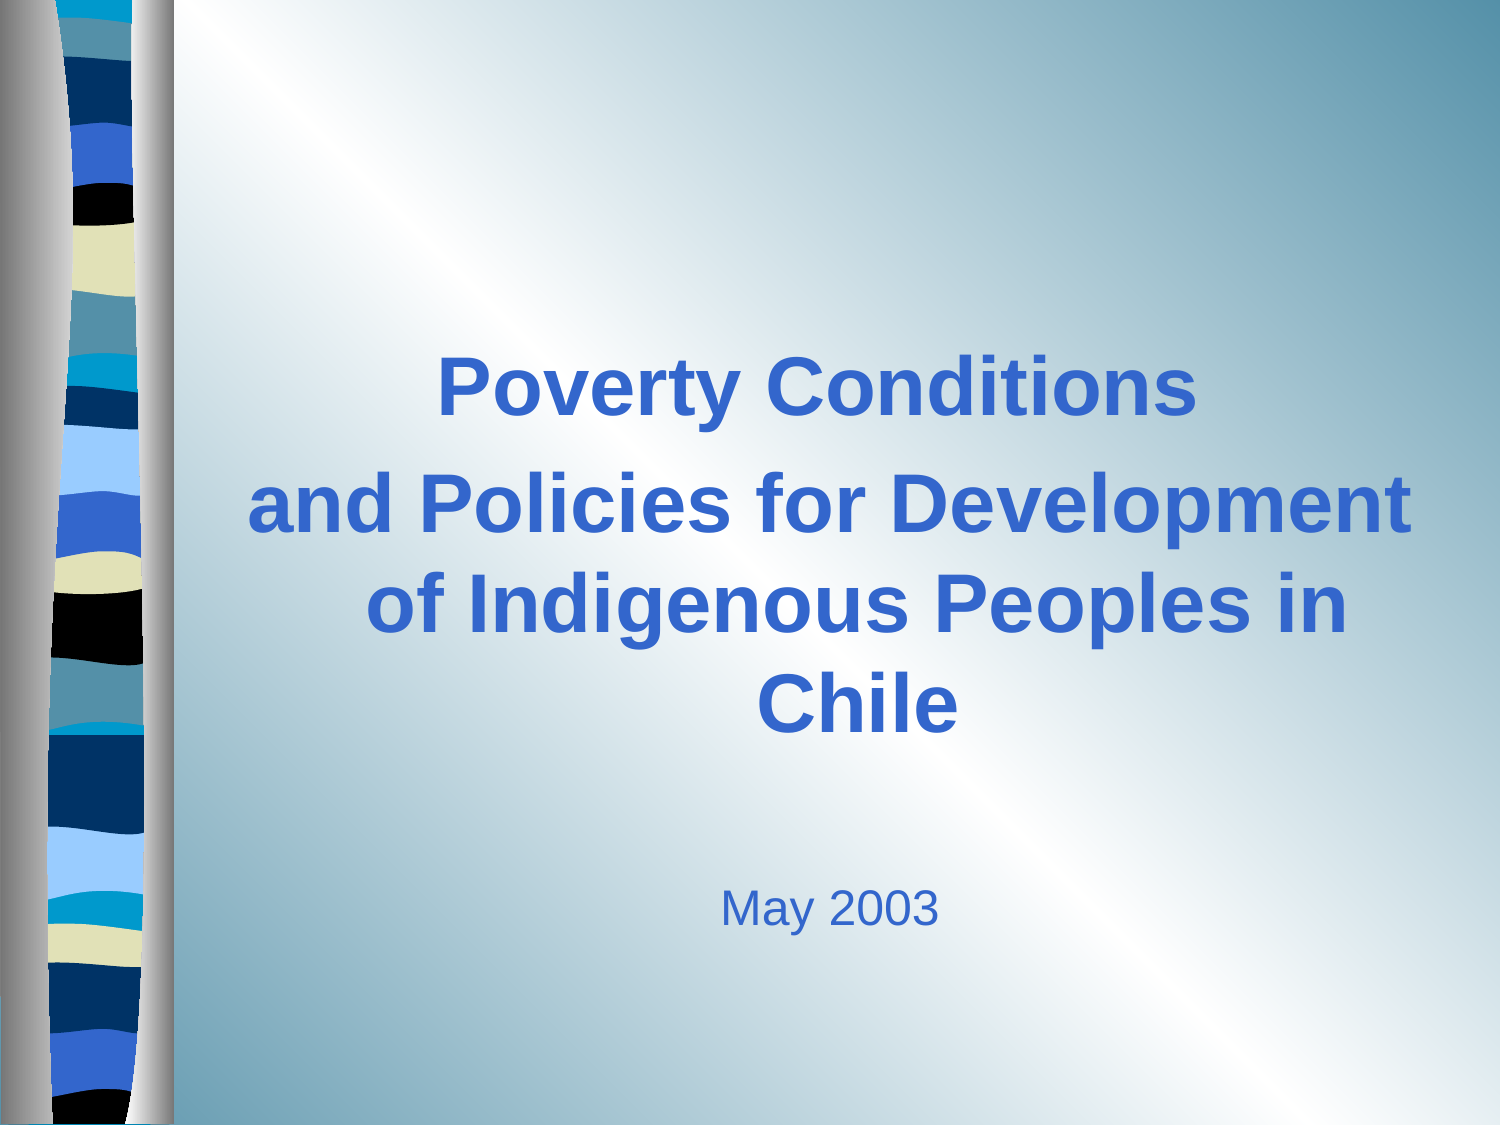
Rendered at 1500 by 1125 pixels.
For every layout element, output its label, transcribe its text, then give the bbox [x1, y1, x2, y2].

list Poverty Conditions and Policies for Development of Indigenous Peoples in Chile May 2003 [192, 324, 1468, 1001]
